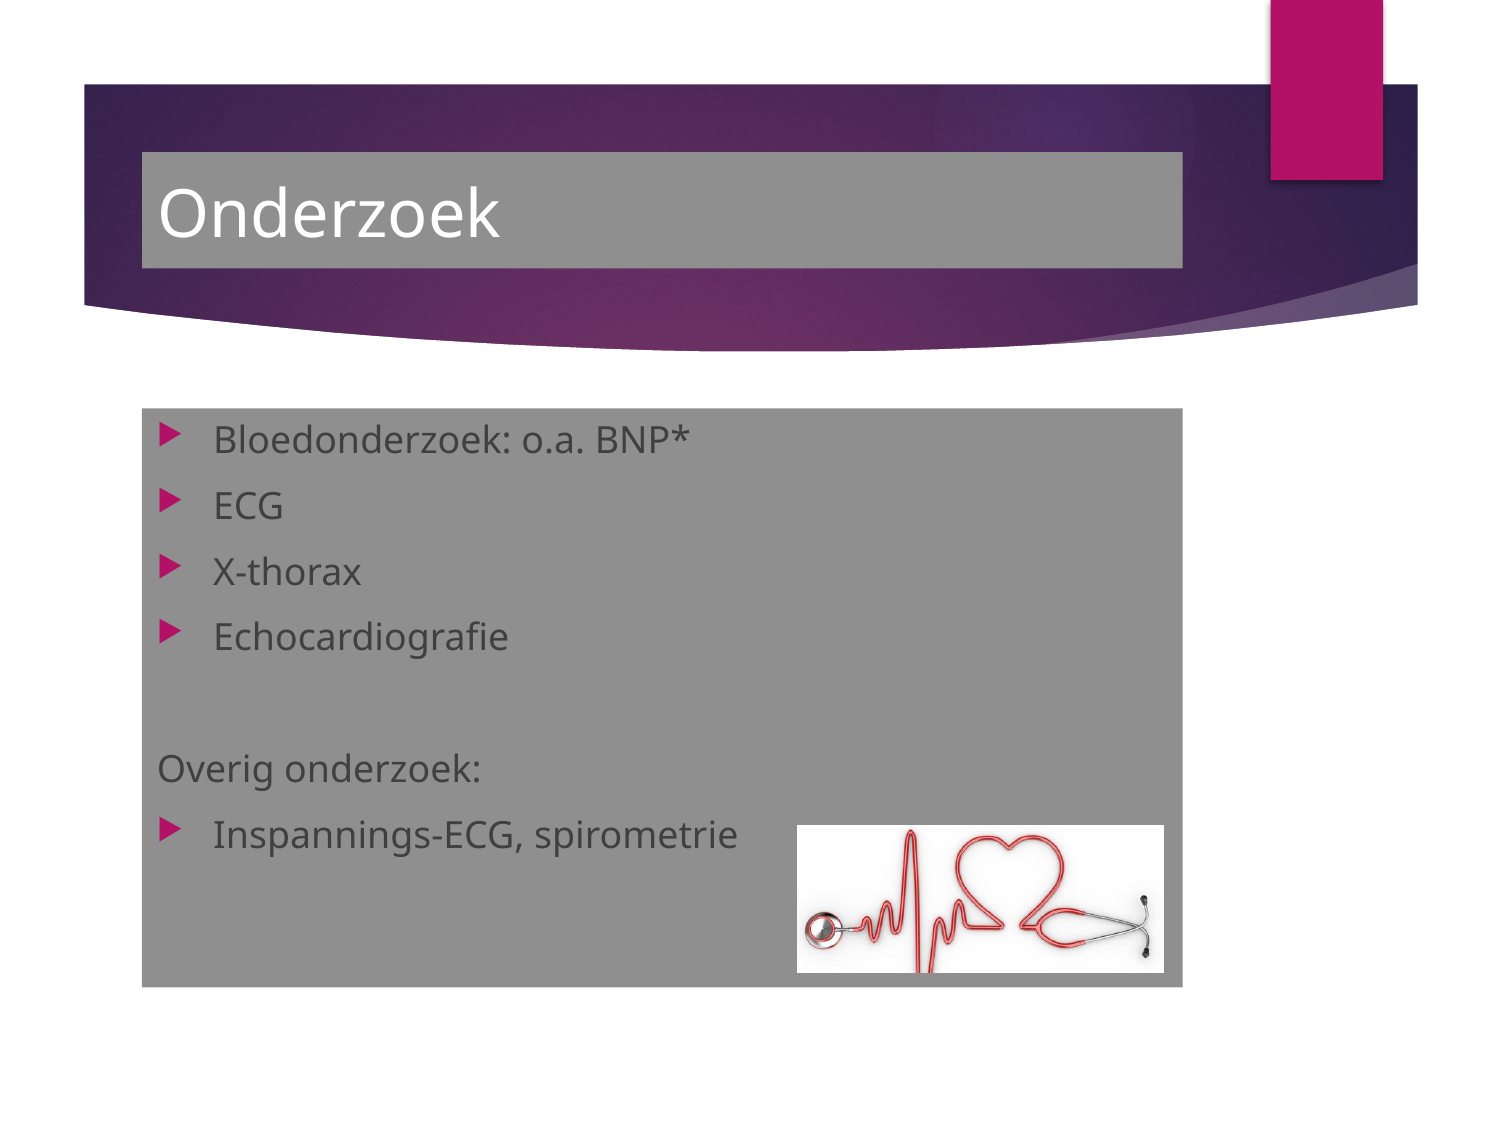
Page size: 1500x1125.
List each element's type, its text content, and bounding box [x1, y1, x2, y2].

title Onderzoek [142, 152, 1183, 269]
list Bloedonderzoek: o.a. BNP* ECG X-thorax Echocardiografie Overig onderzoek: Inspannings-ECG, spirometrie [141, 408, 1183, 988]
picture [796, 824, 1164, 974]
